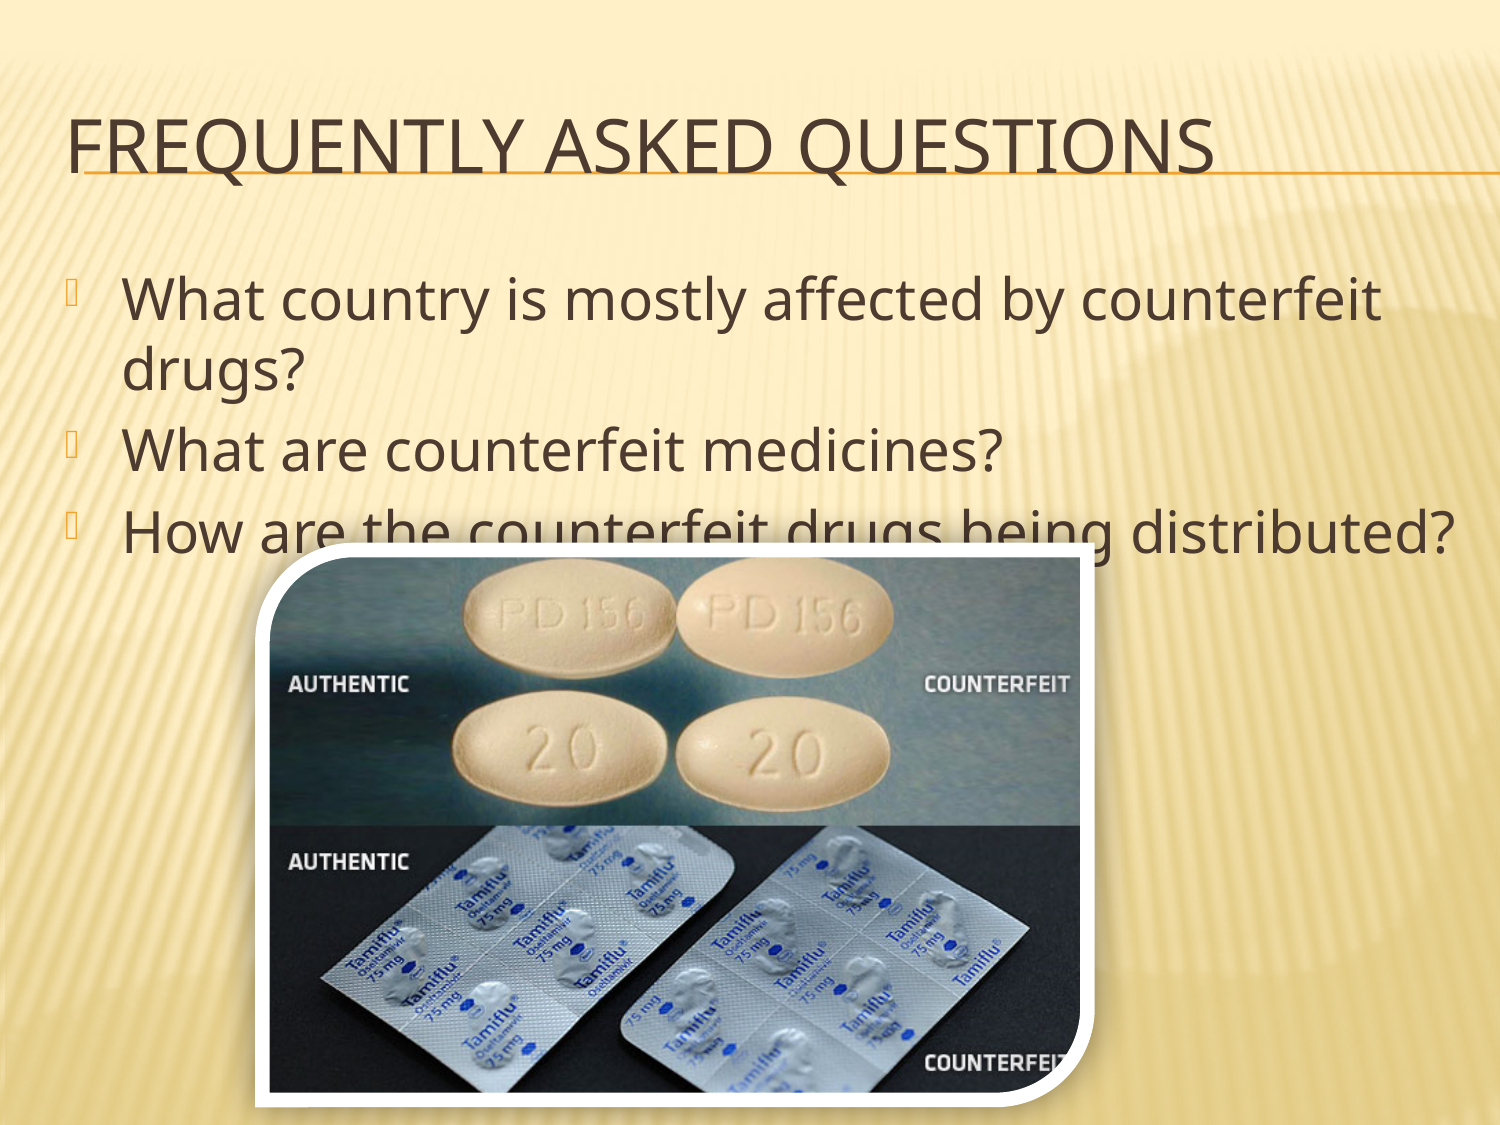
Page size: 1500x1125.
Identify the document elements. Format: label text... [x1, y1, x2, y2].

title Frequently Asked Questions [50, 75, 1475, 213]
picture [262, 549, 1088, 1101]
list What country is mostly affected by counterfeit drugs? What are counterfeit medicines? How are the counterfeit drugs being distributed? [50, 254, 1475, 998]
